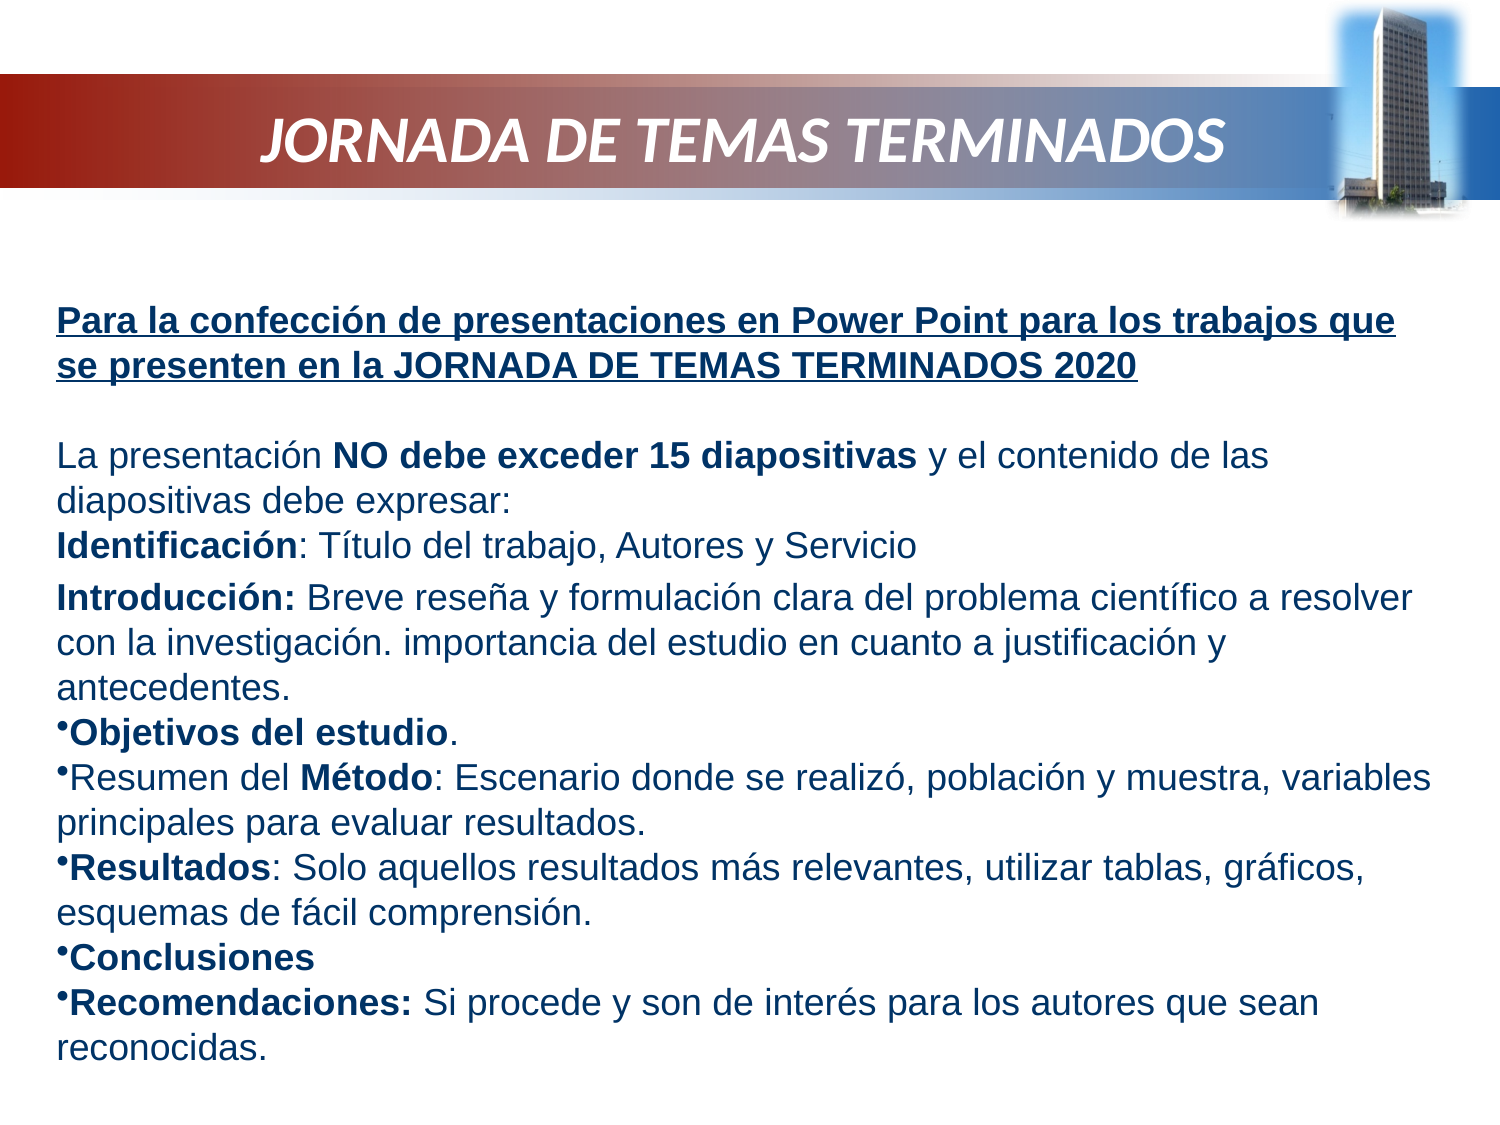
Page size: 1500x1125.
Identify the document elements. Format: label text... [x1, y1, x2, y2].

title JORNADA DE TEMAS TERMINADOS [137, 89, 1351, 183]
list Para la confección de presentaciones en Power Point para los trabajos que se presenten en la JORNADA DE TEMAS TERMINADOS 2020 La presentación NO debe exceder 15 diapositivas y el contenido de las diapositivas debe expresar: Identificación: Título del trabajo, Autores y Servicio Introducción: Breve reseña y formulación clara del problema científico a resolver con la investigación. importancia del estudio en cuanto a justificación y antecedentes. Objetivos del estudio. Resumen del Método: Escenario donde se realizó, población y muestra, variables principales para evaluar resultados. Resultados: Solo aquellos resultados más relevantes, utilizar tablas, gráficos, esquemas de fácil comprensión. Conclusiones Recomendaciones: Si procede y son de interés para los autores que sean reconocidas. [40, 287, 1460, 1076]
picture [1342, 22, 1458, 200]
